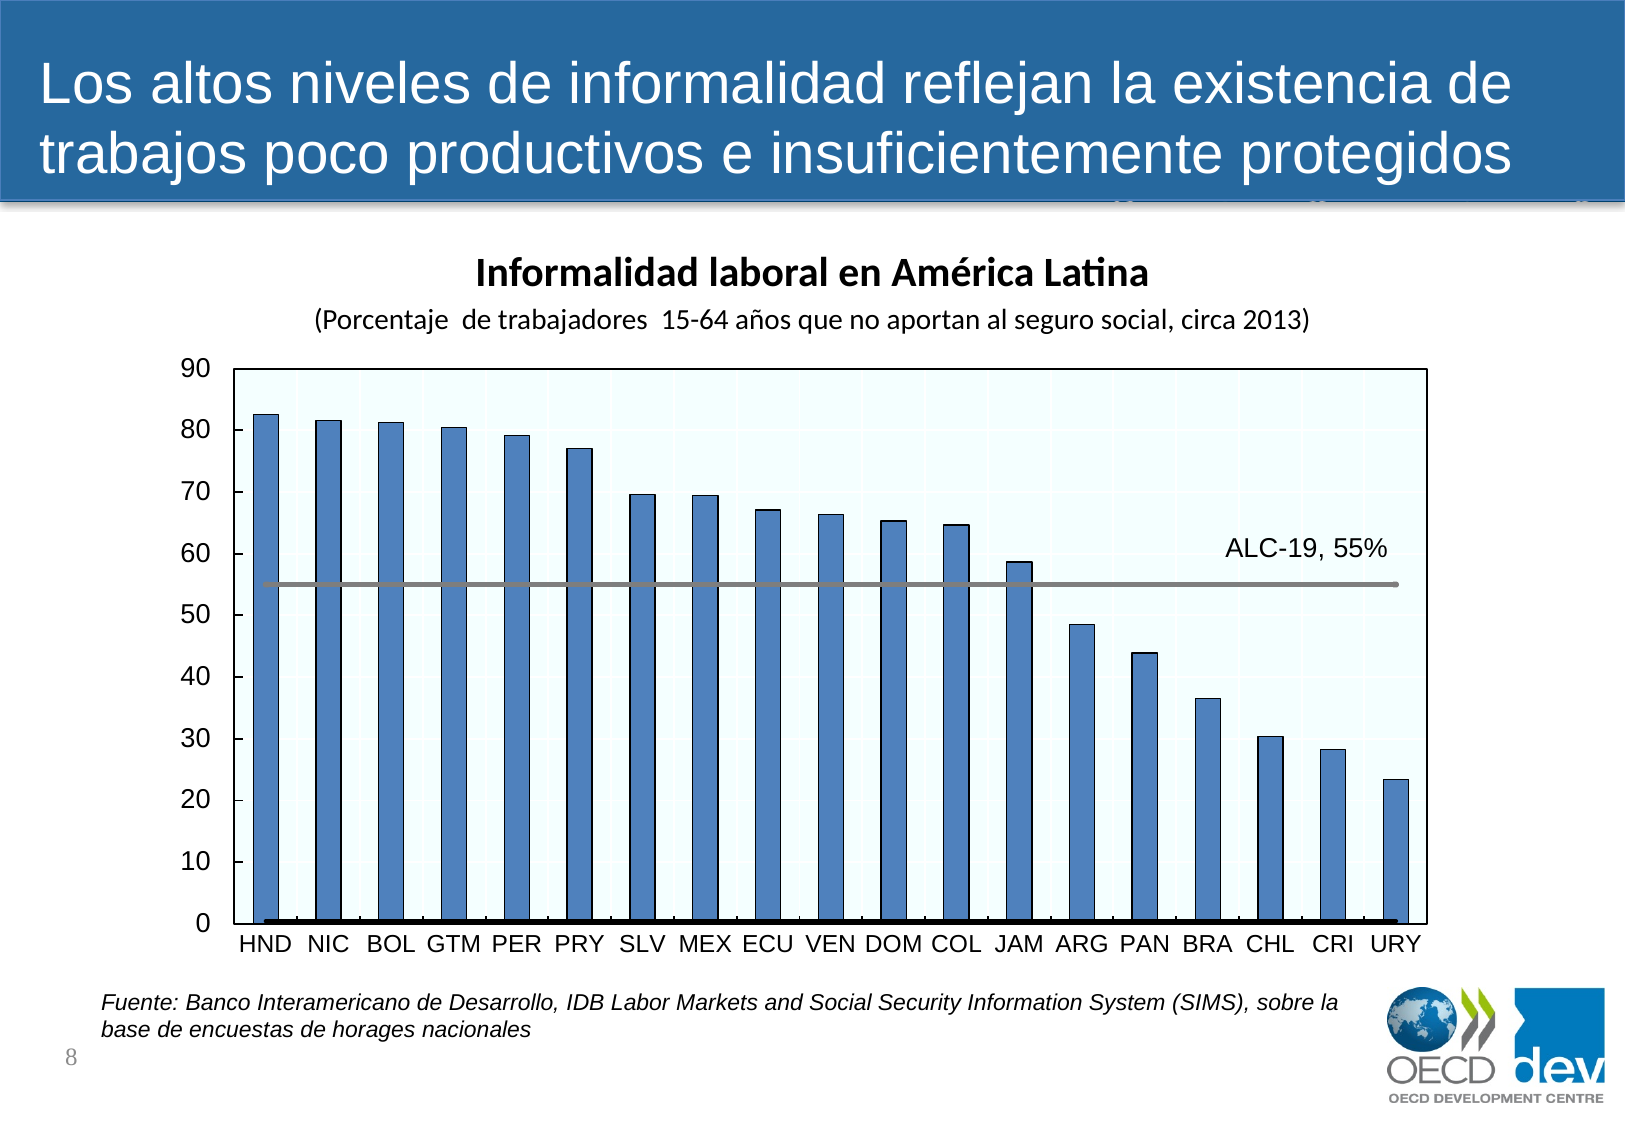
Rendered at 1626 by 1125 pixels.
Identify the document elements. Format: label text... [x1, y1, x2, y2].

list Informalidad laboral en América Latina (Porcentaje de trabajadores 15-64 años que no aportan al seguro social, circa 2013) [62, 237, 1563, 890]
title Los altos niveles de informalidad reflejan la existencia de trabajos poco productivos e insuficientemente protegidos [24, 37, 1600, 157]
picture [162, 324, 1605, 1103]
text_box Fuente: Banco Interamericano de Desarrollo, IDB Labor Markets and Social Security Information System (SIMS), sobre la base de encuestas de horages nacionales [86, 979, 157, 1050]
slide_number 8 [50, 1025, 430, 1085]
text_box [0, 0, 1625, 201]
